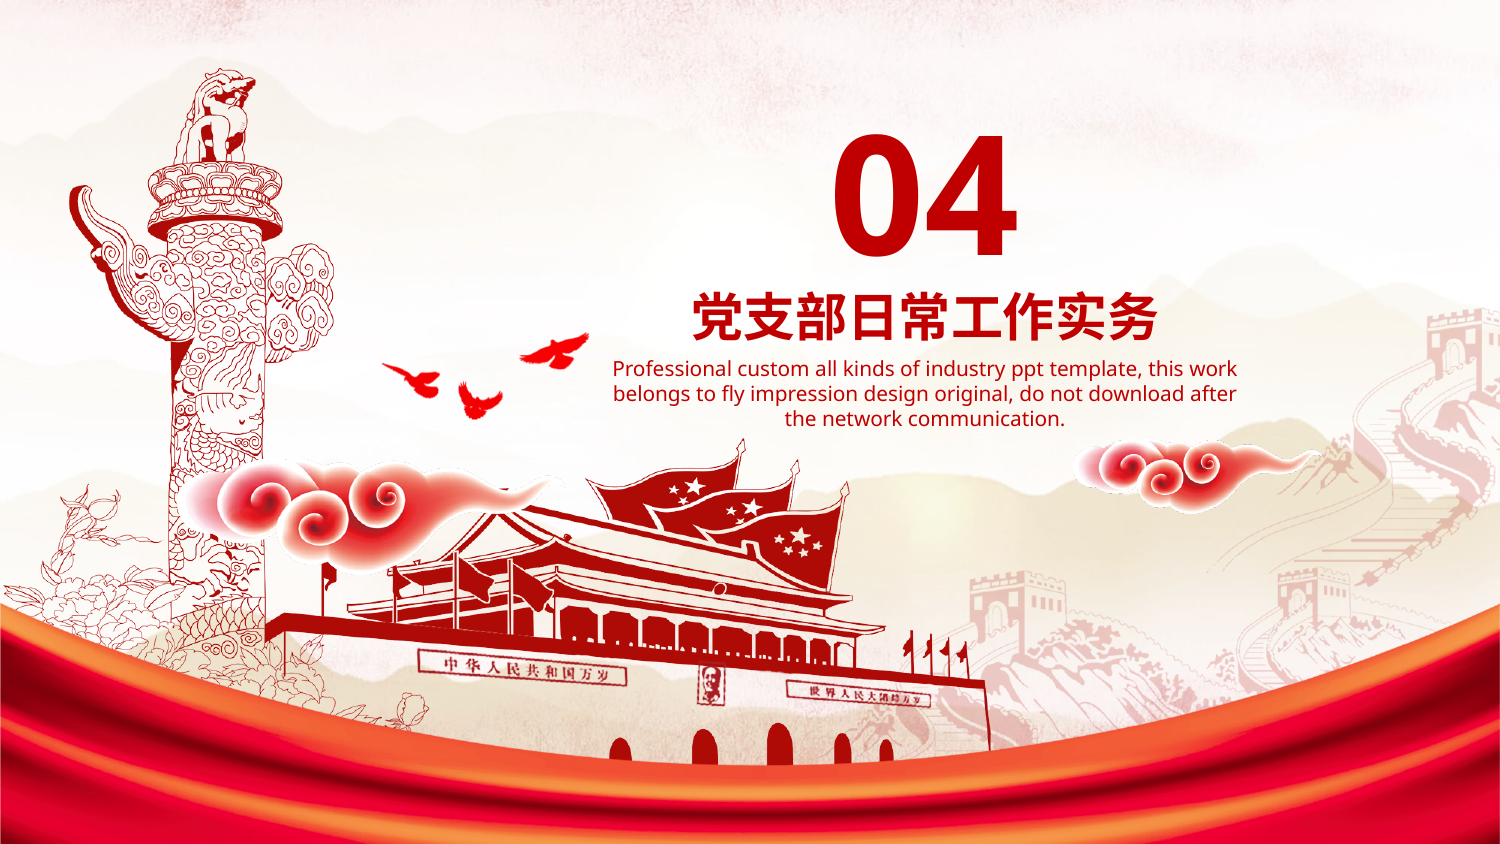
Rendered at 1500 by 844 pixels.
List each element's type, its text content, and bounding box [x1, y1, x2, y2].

text_box 04 党支部日常工作实务 [994, 103, 1245, 355]
picture [0, 0, 1500, 844]
text_box Professional custom all kinds of industry ppt template, this work belongs to fly impression design original, do not download after the network communication. [994, 348, 1262, 438]
text_box [994, 306, 1500, 602]
picture [1072, 438, 1323, 514]
